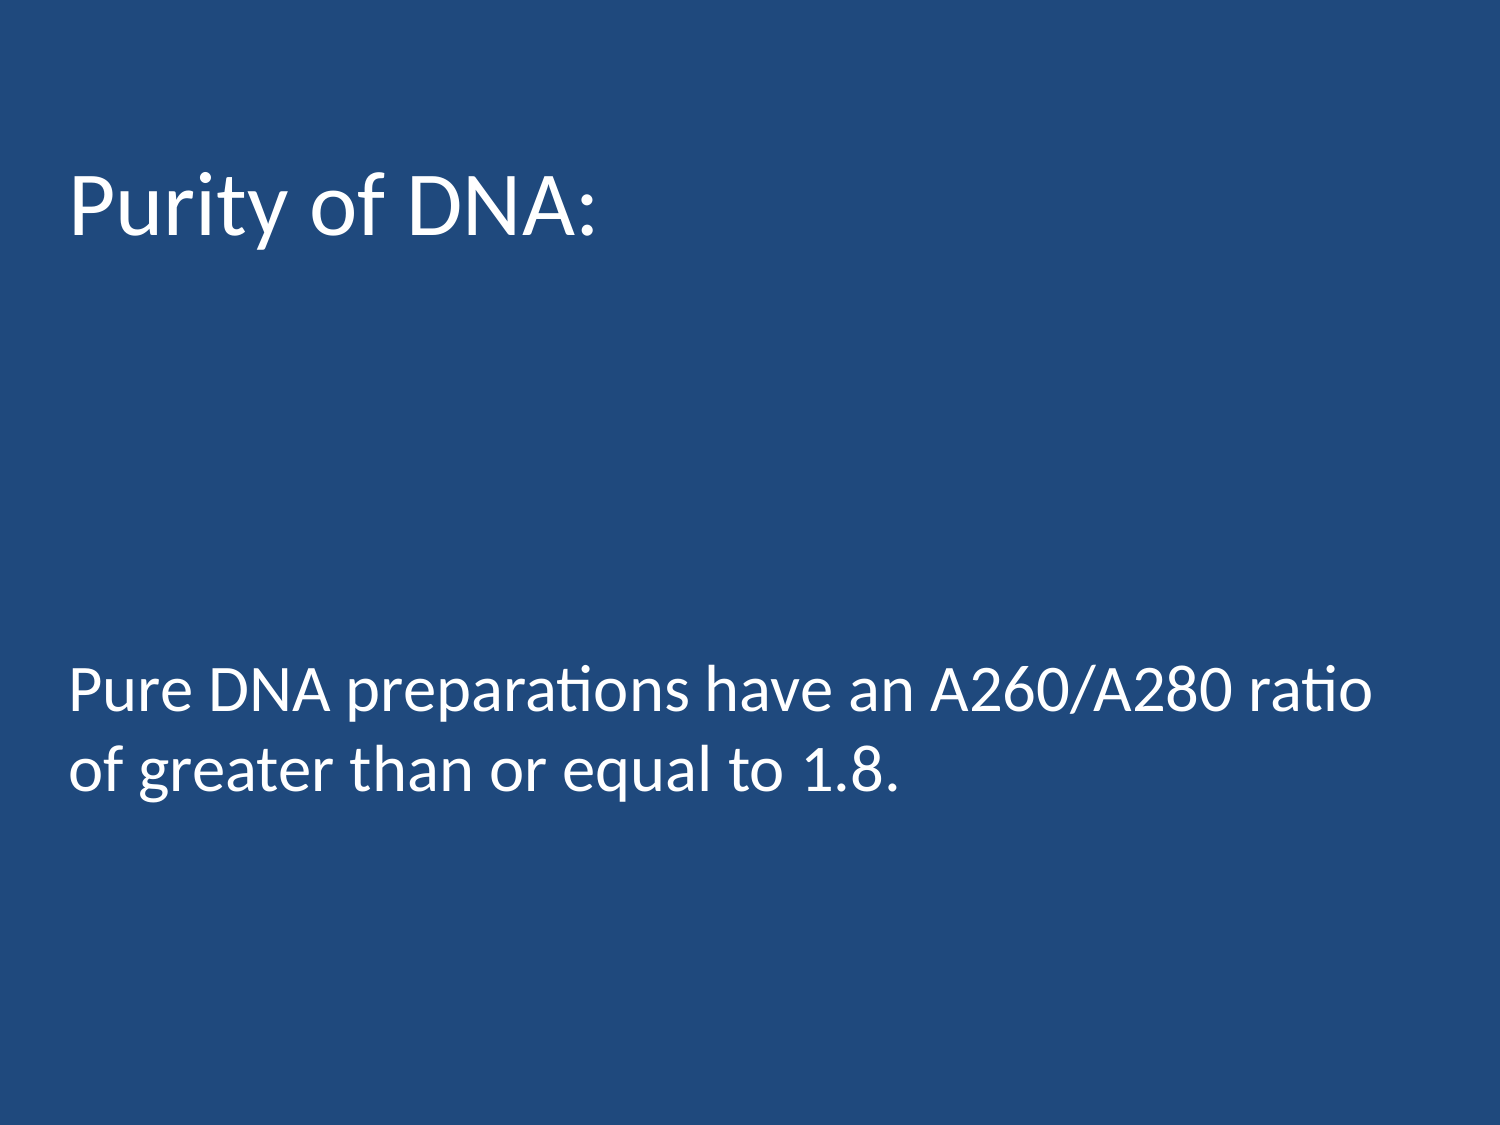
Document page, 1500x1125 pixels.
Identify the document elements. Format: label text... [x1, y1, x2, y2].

subtitle Pure DNA preparations have an A260/A280 ratio of greater than or equal to 1.8. [53, 637, 1447, 925]
title Purity of DNA: [53, 78, 1329, 320]
